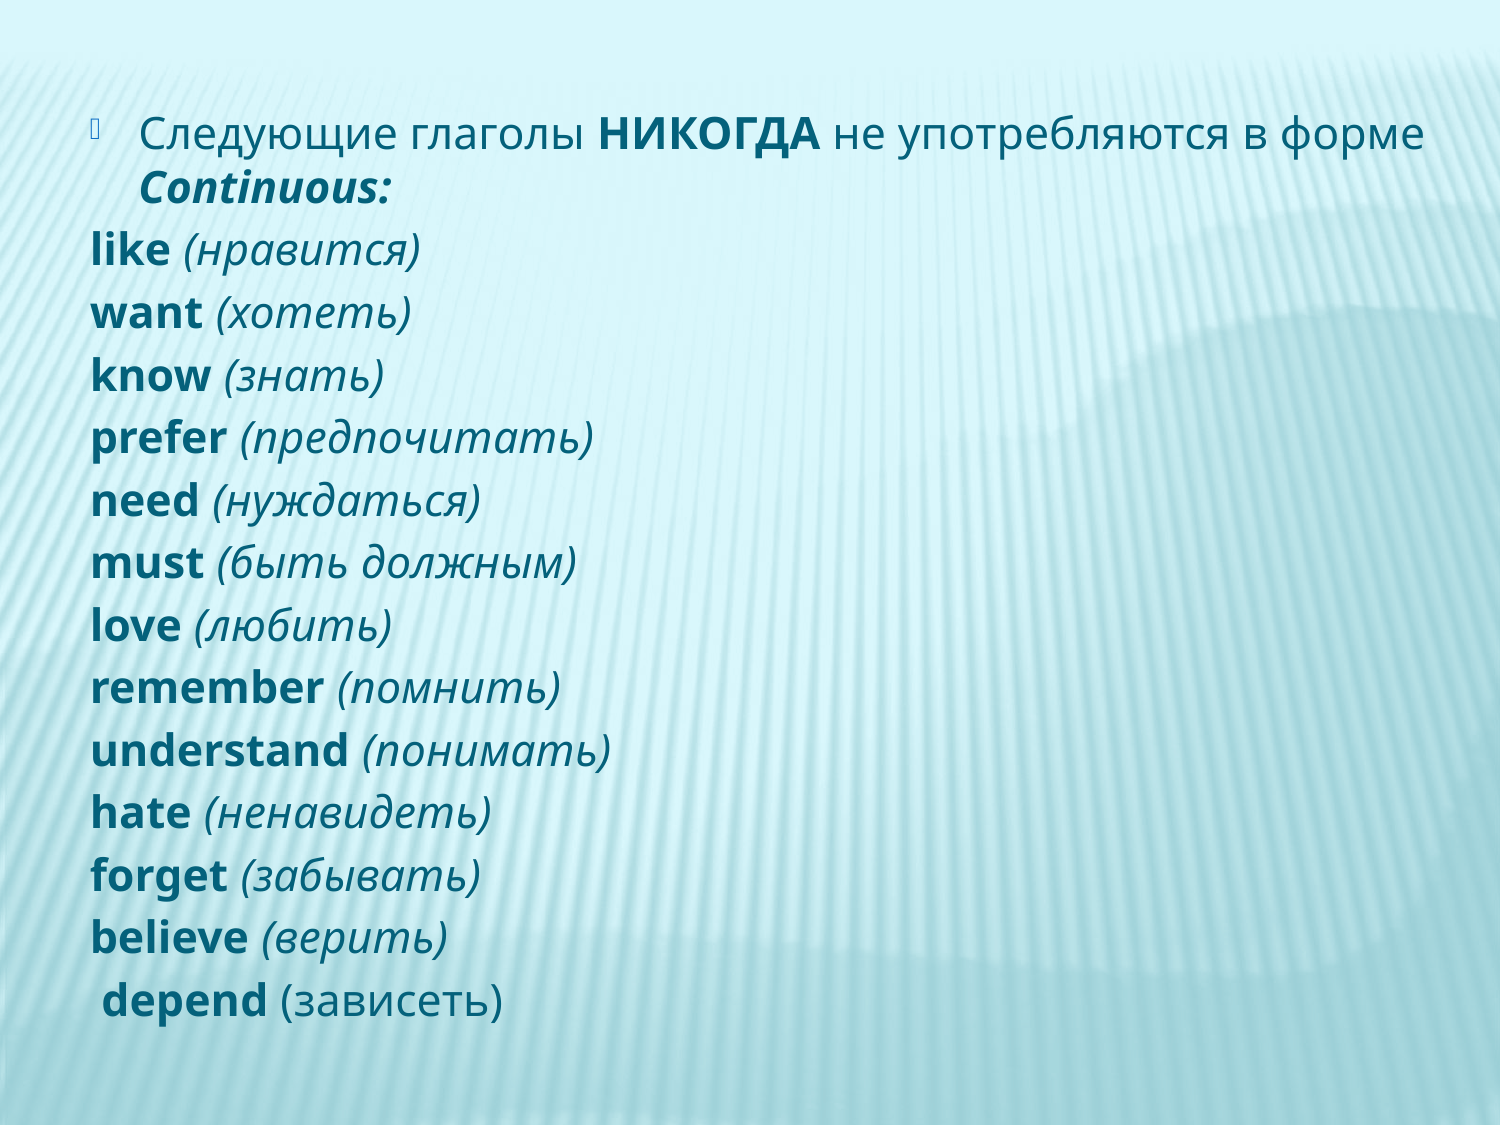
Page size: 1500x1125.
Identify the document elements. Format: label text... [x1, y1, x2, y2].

list Следующие глаголы НИКОГДА не употребляются в форме Continuous: like (нравится) want (хотеть) know (знать) prefer (предпочитать) need (нуждаться) must (быть должным) love (любить) remember (помнить) understand (понимать) hate (ненавидеть) forget (забывать) believe (верить) depend (зависеть) [75, 35, 1500, 1043]
